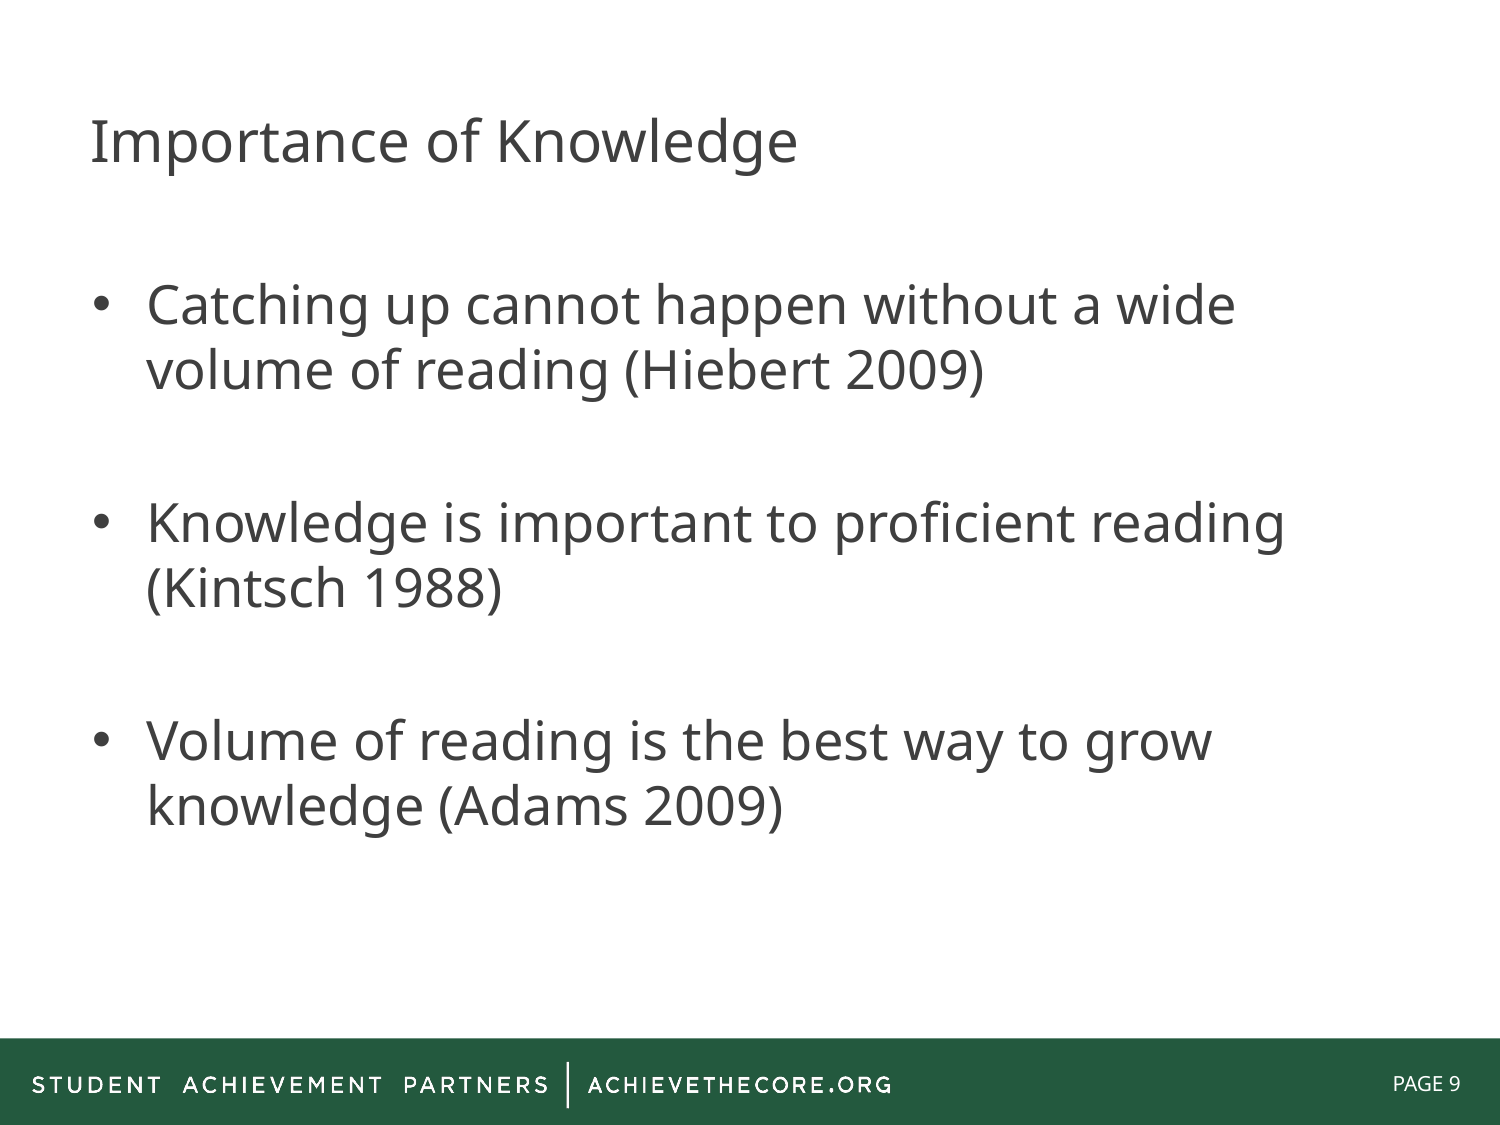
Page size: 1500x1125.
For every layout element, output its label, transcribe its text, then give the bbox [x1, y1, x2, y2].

picture [12, 1055, 911, 1112]
list Catching up cannot happen without a wide volume of reading (Hiebert 2009) Knowledge is important to proficient reading (Kintsch 1988) Volume of reading is the best way to grow knowledge (Adams 2009) [75, 262, 1425, 1005]
title Importance of Knowledge [75, 45, 1425, 233]
